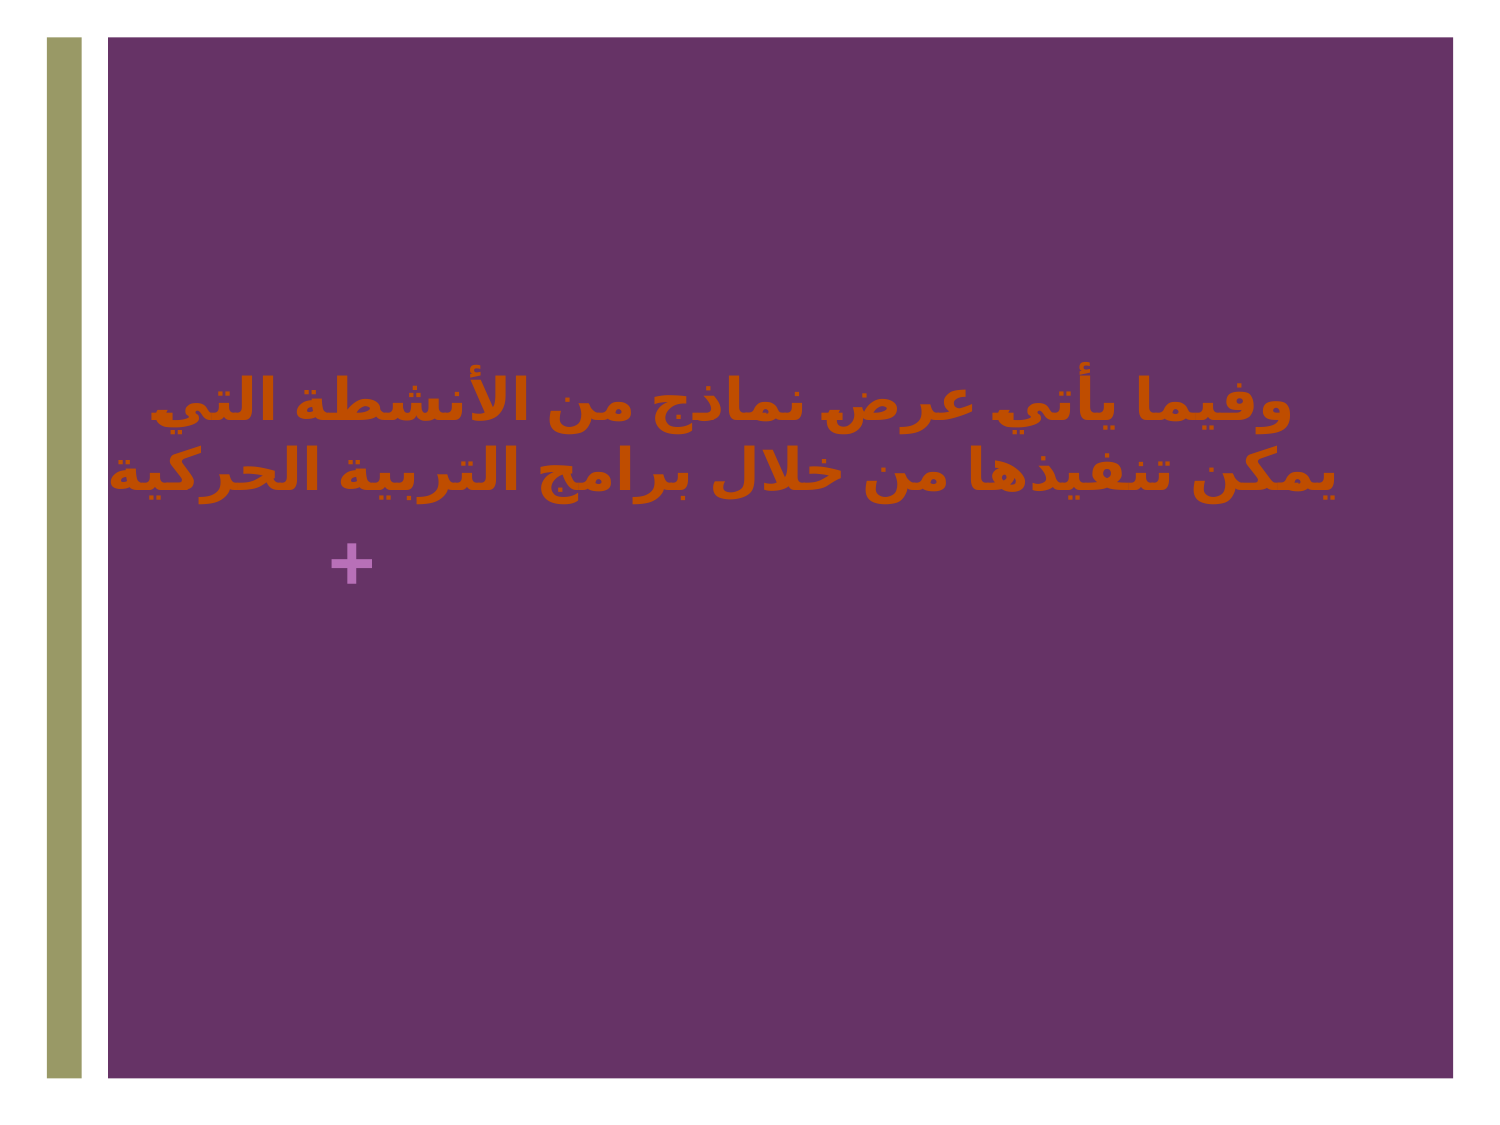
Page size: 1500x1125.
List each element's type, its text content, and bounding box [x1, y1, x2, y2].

title وفيما يأتي عرض نماذج من الأنشطة التي يمكن تنفيذها من خلال برامج التربية الحركية [86, 337, 1362, 510]
